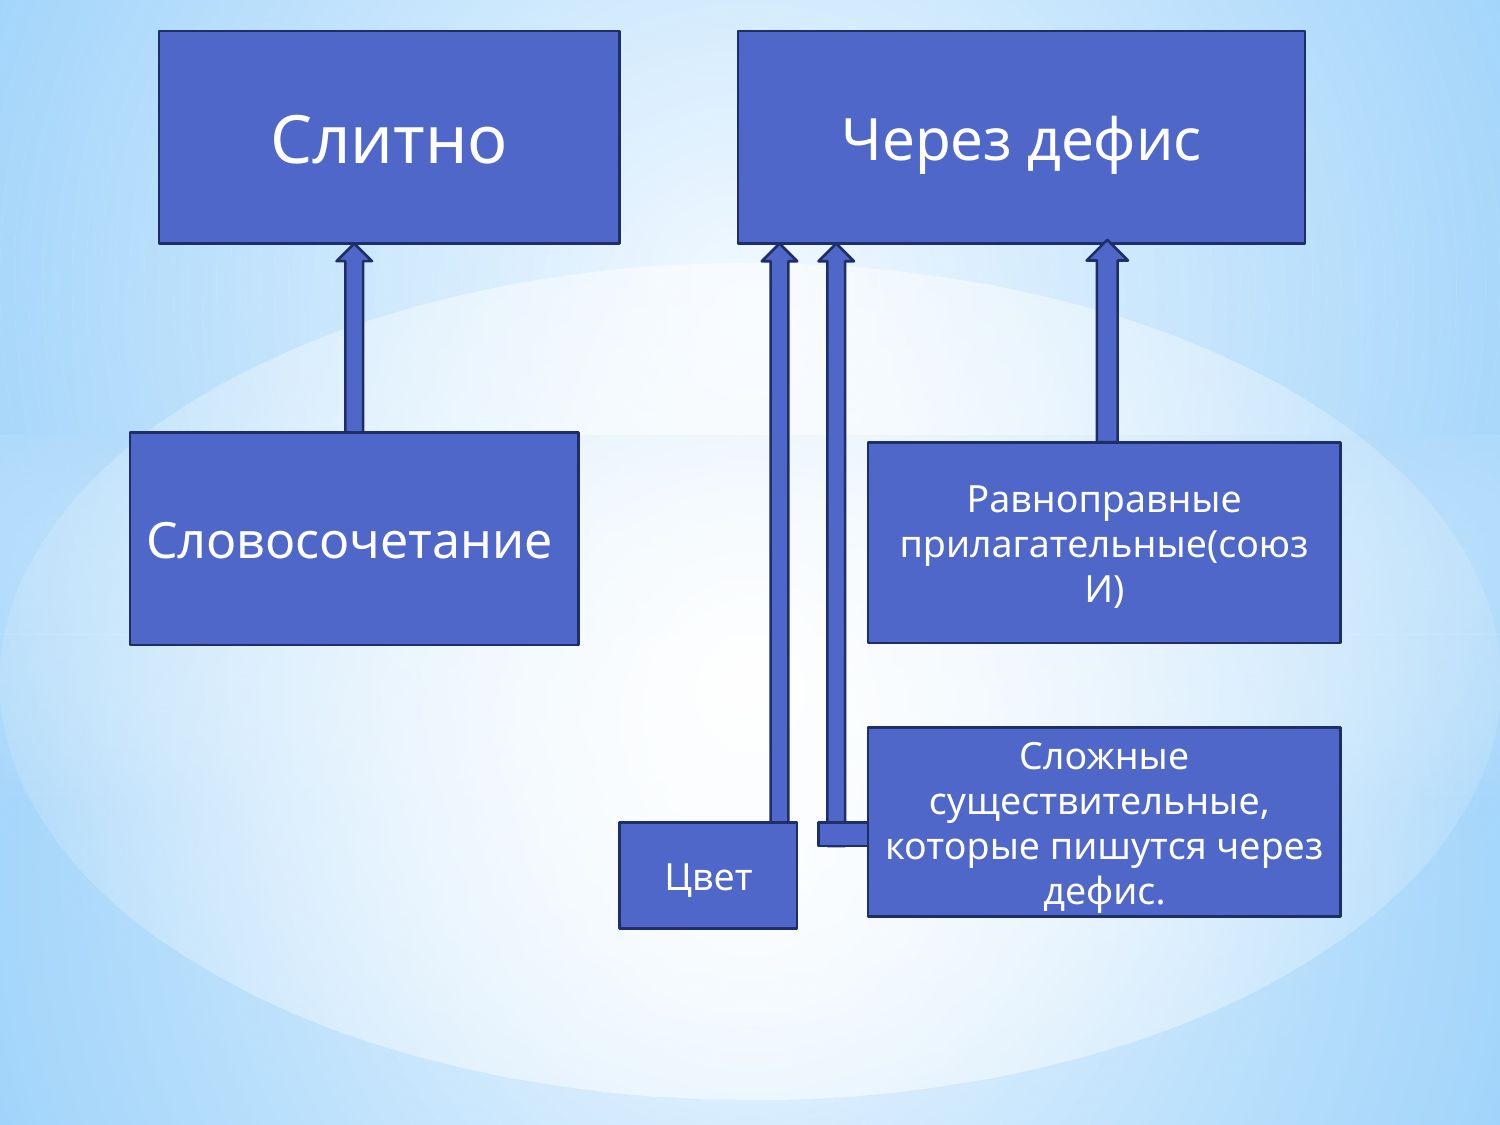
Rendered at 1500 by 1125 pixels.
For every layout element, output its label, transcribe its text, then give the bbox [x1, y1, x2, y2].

text_box [760, 242, 799, 824]
text_box [817, 242, 856, 821]
text_box Равноправные прилагательные(союз И) [867, 441, 1342, 644]
text_box [1085, 238, 1130, 444]
text_box Словосочетание [129, 431, 580, 646]
text_box Слитно [158, 30, 621, 245]
text_box Сложные существительные, которые пишутся через дефис. [867, 726, 1342, 918]
text_box Цвет [618, 821, 798, 930]
text_box Через дефис [737, 30, 1306, 245]
text_box [335, 242, 374, 431]
text_box [817, 821, 869, 847]
